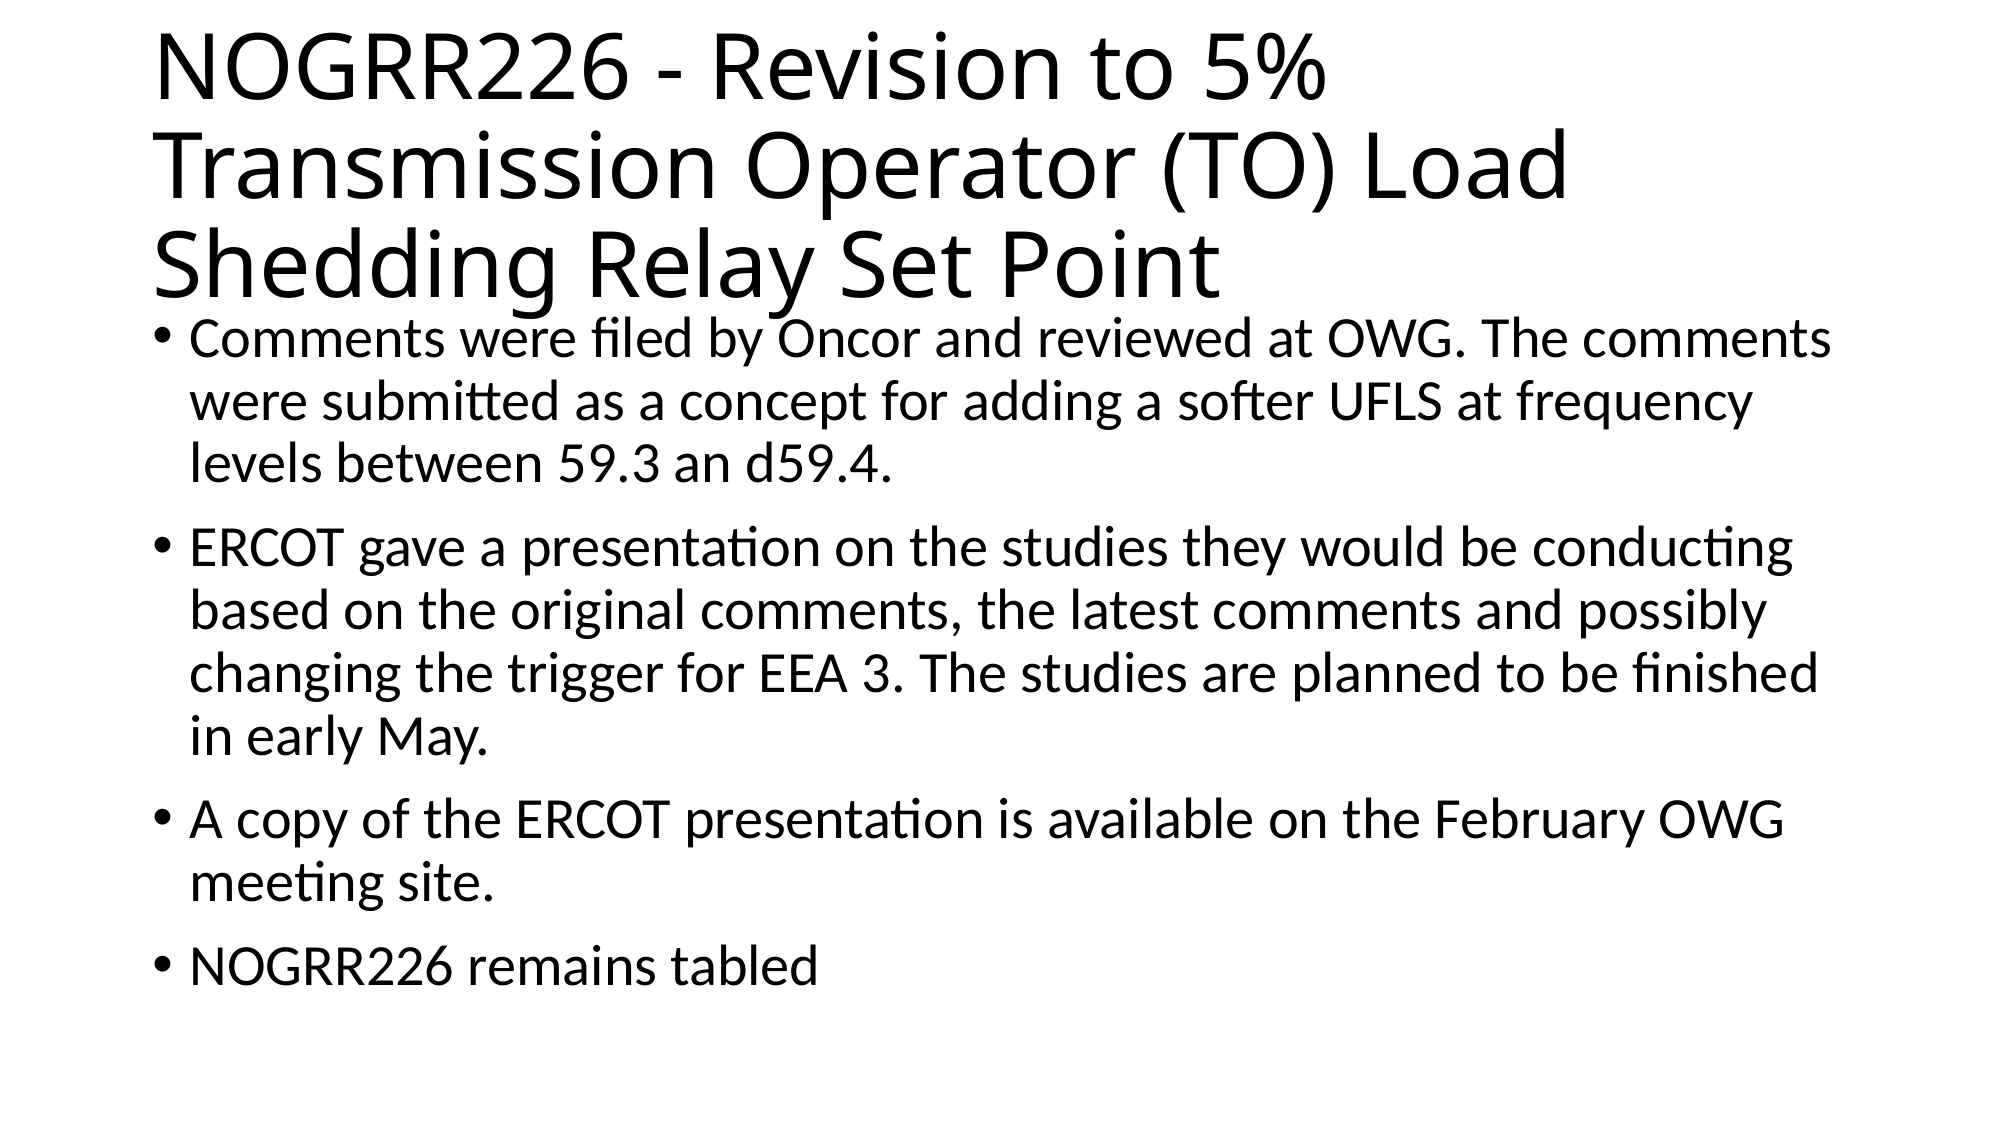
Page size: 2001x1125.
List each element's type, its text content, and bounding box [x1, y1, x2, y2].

title NOGRR226 - Revision to 5% Transmission Operator (TO) Load Shedding Relay Set Point [137, 59, 1863, 278]
list Comments were filed by Oncor and reviewed at OWG. The comments were submitted as a concept for adding a softer UFLS at frequency levels between 59.3 an d59.4. ERCOT gave a presentation on the studies they would be conducting based on the original comments, the latest comments and possibly changing the trigger for EEA 3. The studies are planned to be finished in early May. A copy of the ERCOT presentation is available on the February OWG meeting site. NOGRR226 remains tabled [137, 299, 1863, 1084]
